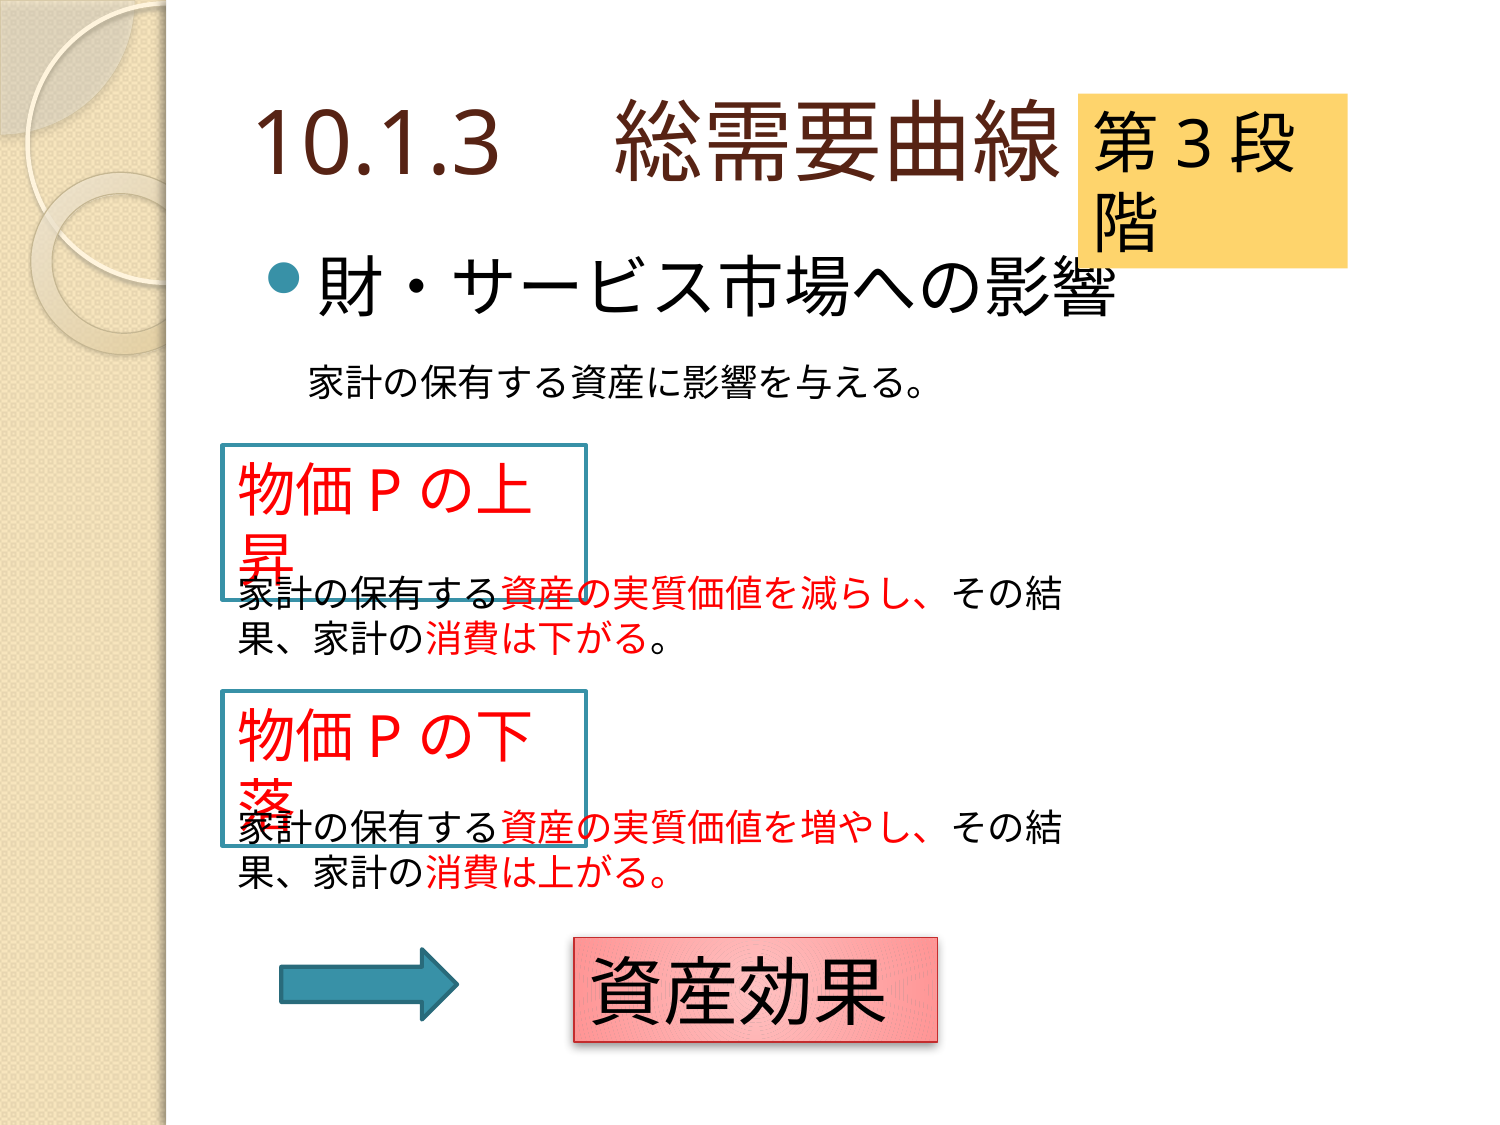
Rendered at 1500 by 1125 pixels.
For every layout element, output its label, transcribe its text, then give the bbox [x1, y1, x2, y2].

text_box 家計の保有する資産の実質価値を増やし、その結果、家計の消費は上がる。 [222, 796, 1102, 902]
list 財・サービス市場への影響 [235, 237, 1466, 341]
text_box 第3段階 [1078, 93, 1348, 269]
text_box 家計の保有する資産の実質価値を減らし、その結果、家計の消費は下がる。 [222, 562, 1102, 668]
text_box 資産効果 [573, 937, 938, 1043]
text_box [279, 947, 460, 1022]
title 10.1.3 総需要曲線 [235, 45, 1466, 233]
text_box 家計の保有する資産に影響を与える。 [292, 351, 1301, 412]
text_box 物価Pの上昇 [220, 443, 588, 602]
text_box 物価Pの下落 [220, 689, 588, 848]
